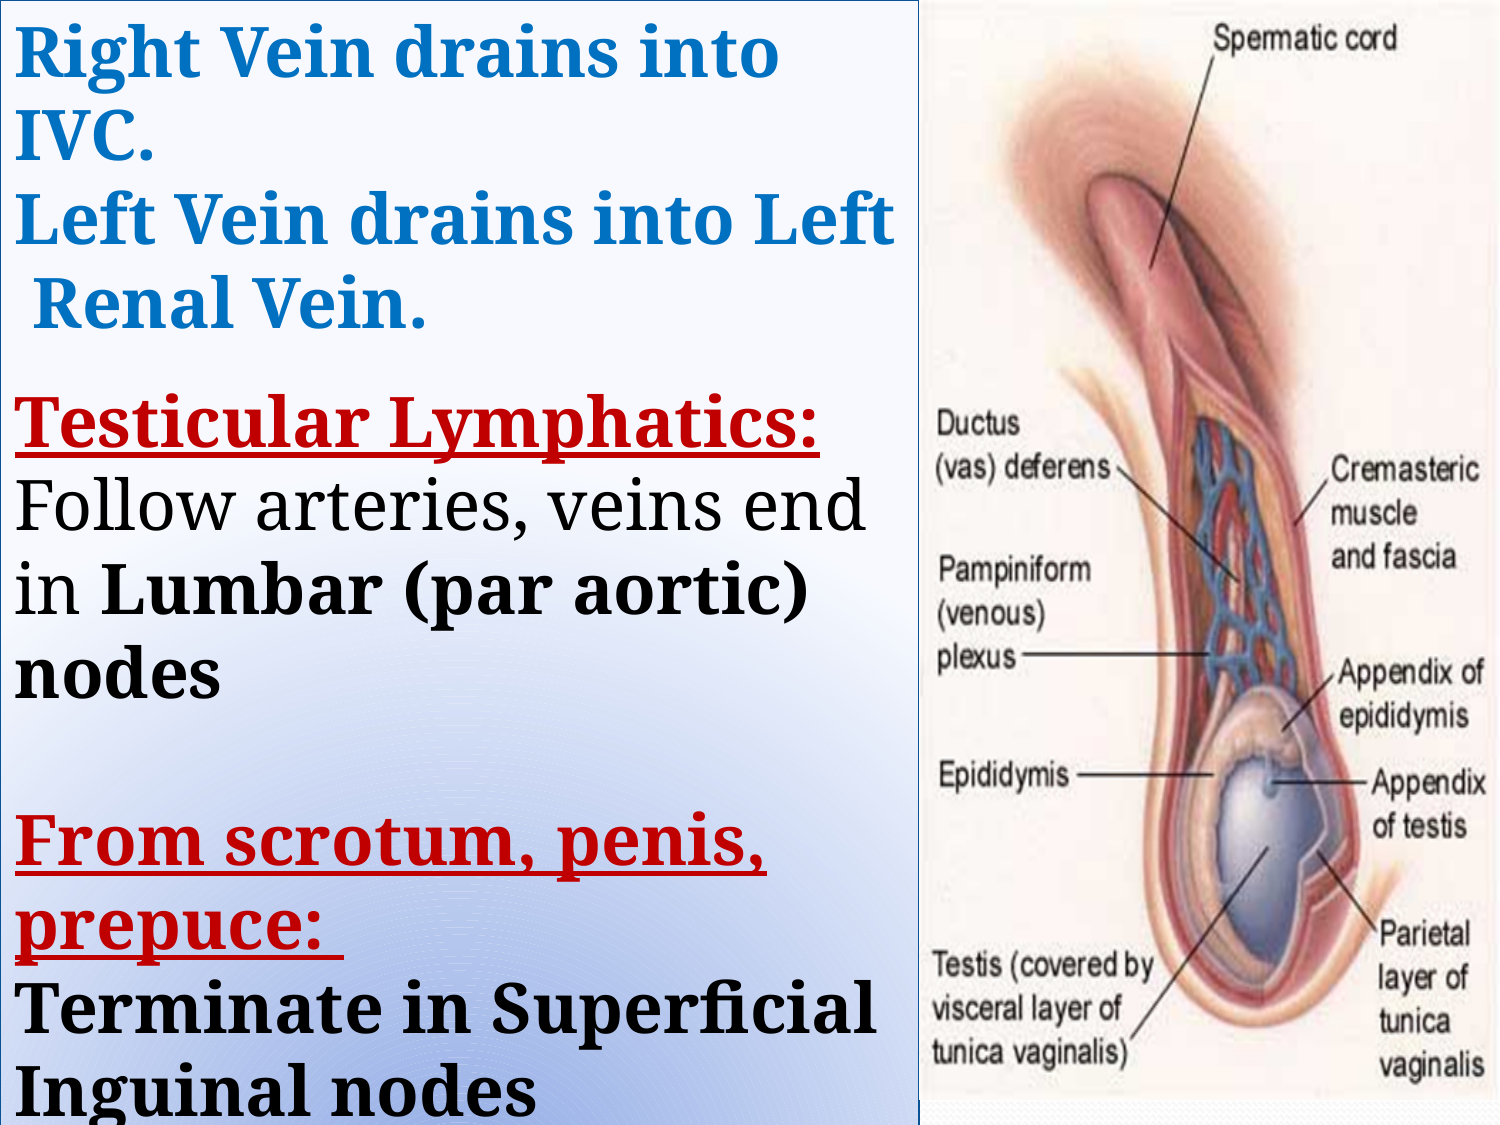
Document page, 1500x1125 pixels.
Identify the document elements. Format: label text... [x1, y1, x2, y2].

text_box Right Vein drains into IVC. Left Vein drains into Left Renal Vein. Testicular Lymphatics: Follow arteries, veins end in Lumbar (par aortic) nodes From scrotum, penis, prepuce: Terminate in Superficial Inguinal nodes [0, 0, 920, 1125]
picture [919, 0, 1500, 1101]
